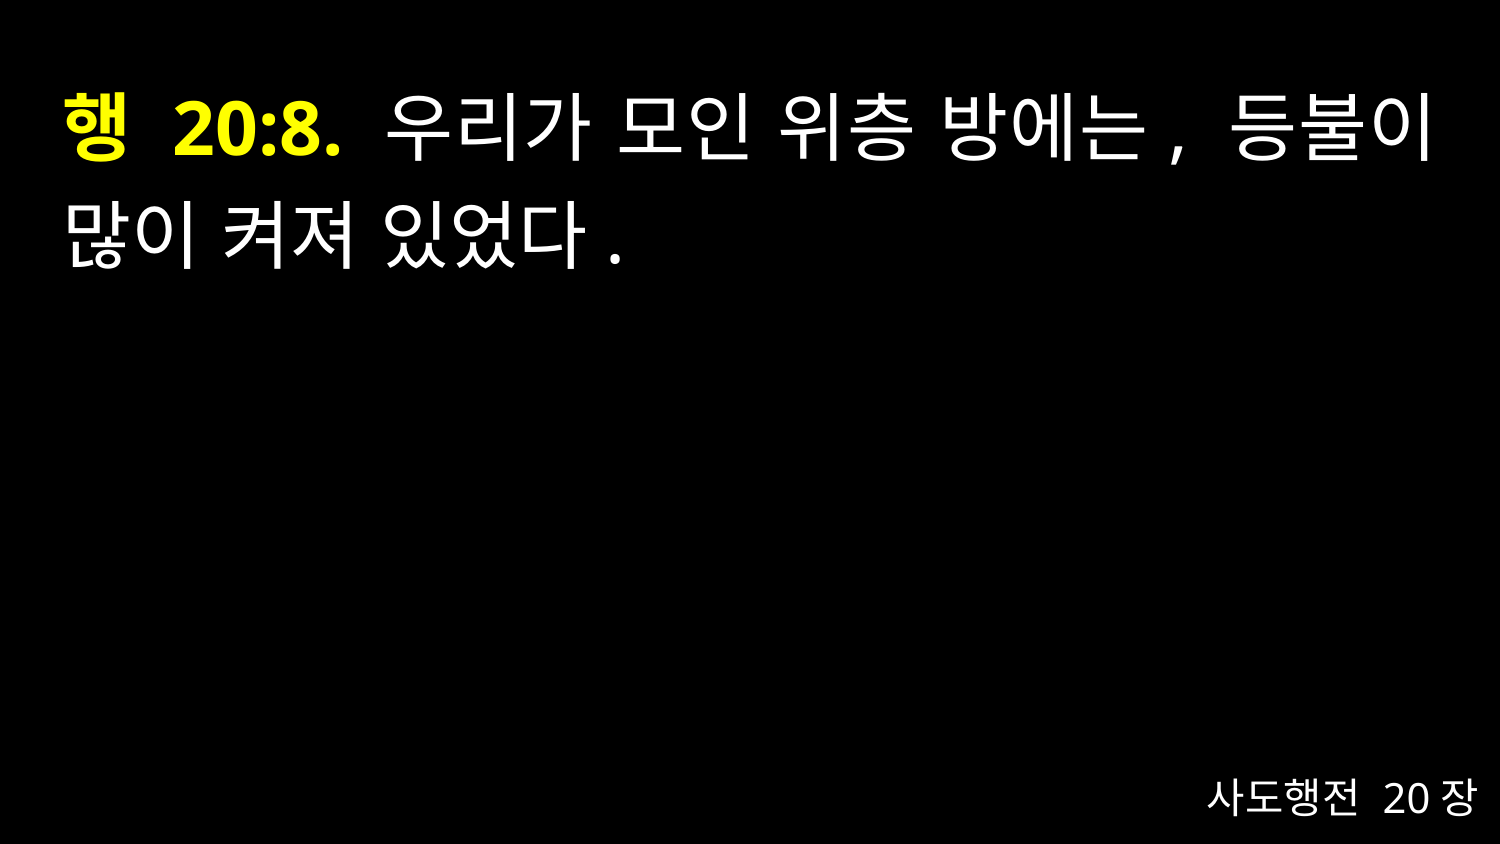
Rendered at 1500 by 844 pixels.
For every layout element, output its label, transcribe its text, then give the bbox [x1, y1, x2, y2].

subtitle 사도행전 20장 [916, 770, 1500, 844]
title 행 20:8. 우리가 모인 위층 방에는, 등불이 많이 켜져 있었다. [0, 0, 1500, 844]
